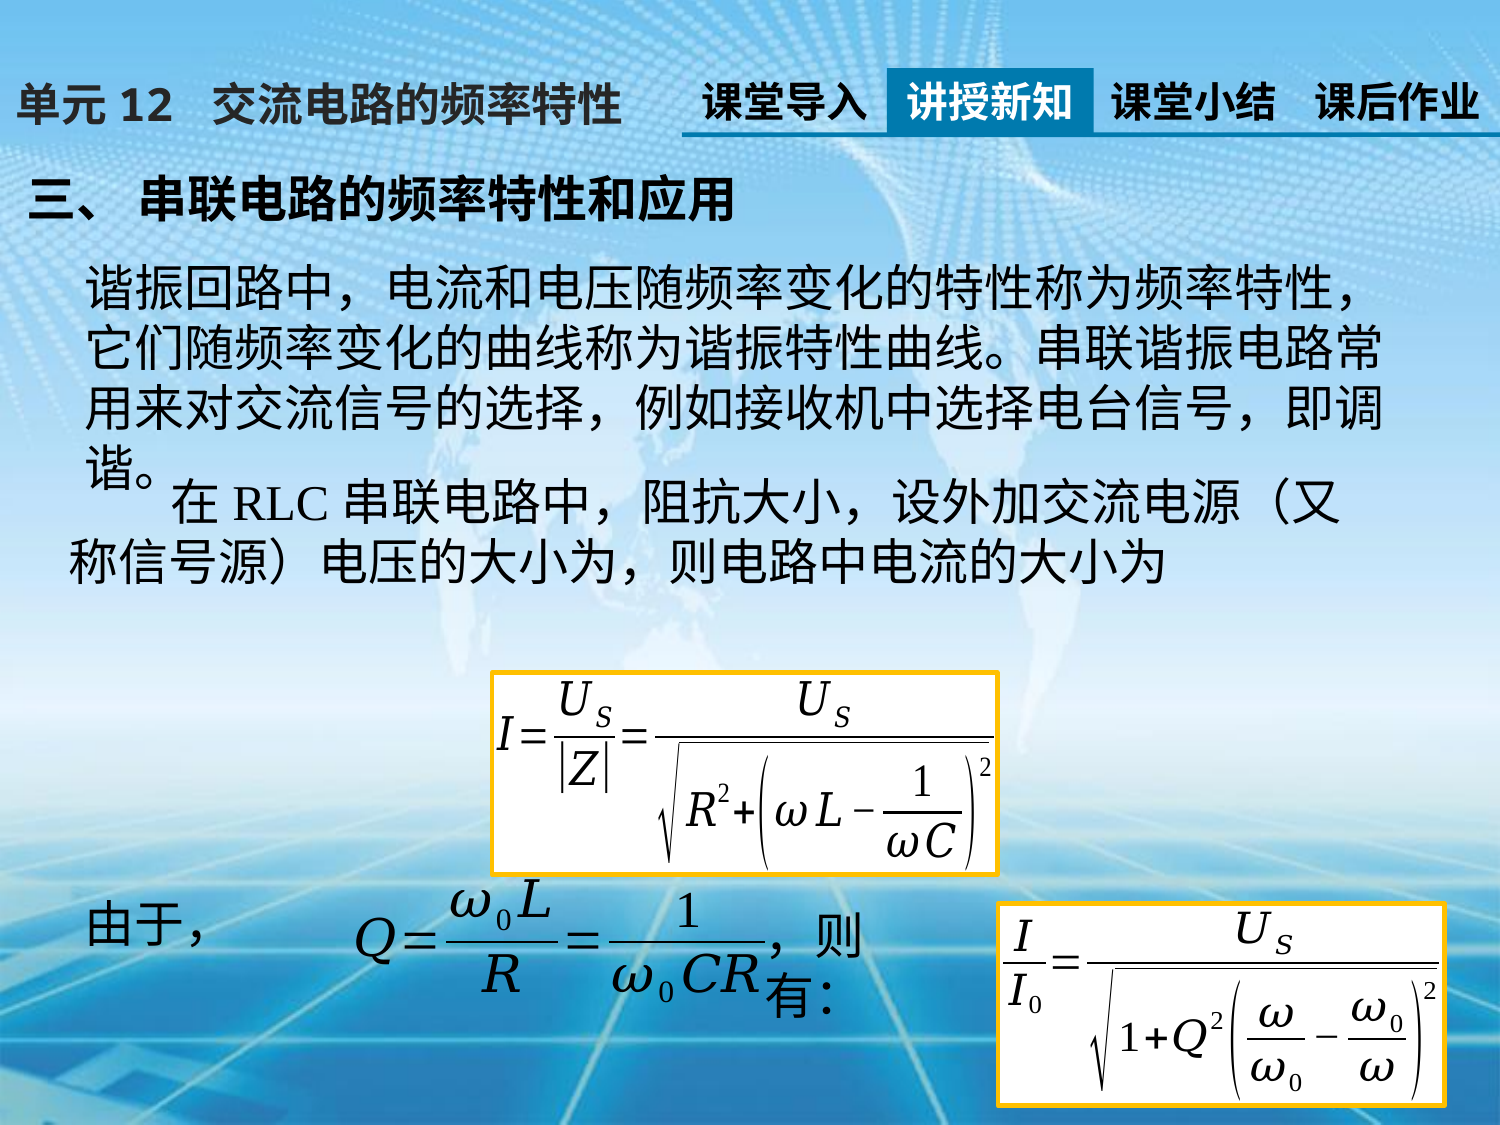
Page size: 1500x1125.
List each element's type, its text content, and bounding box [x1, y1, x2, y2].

picture [0, 0, 1500, 1125]
text_box 谐振回路中，电流和电压随频率变化的特性称为频率特性，它们随频率变化的曲线称为谐振特性曲线。串联谐振电路常用来对交流信号的选择，例如接收机中选择电台信号，即调谐。 [69, 249, 1420, 519]
text_box ，则有： [749, 896, 945, 1032]
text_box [1, 67, 1500, 139]
text_box 三、 串联电路的频率特性和应用 [11, 160, 808, 250]
